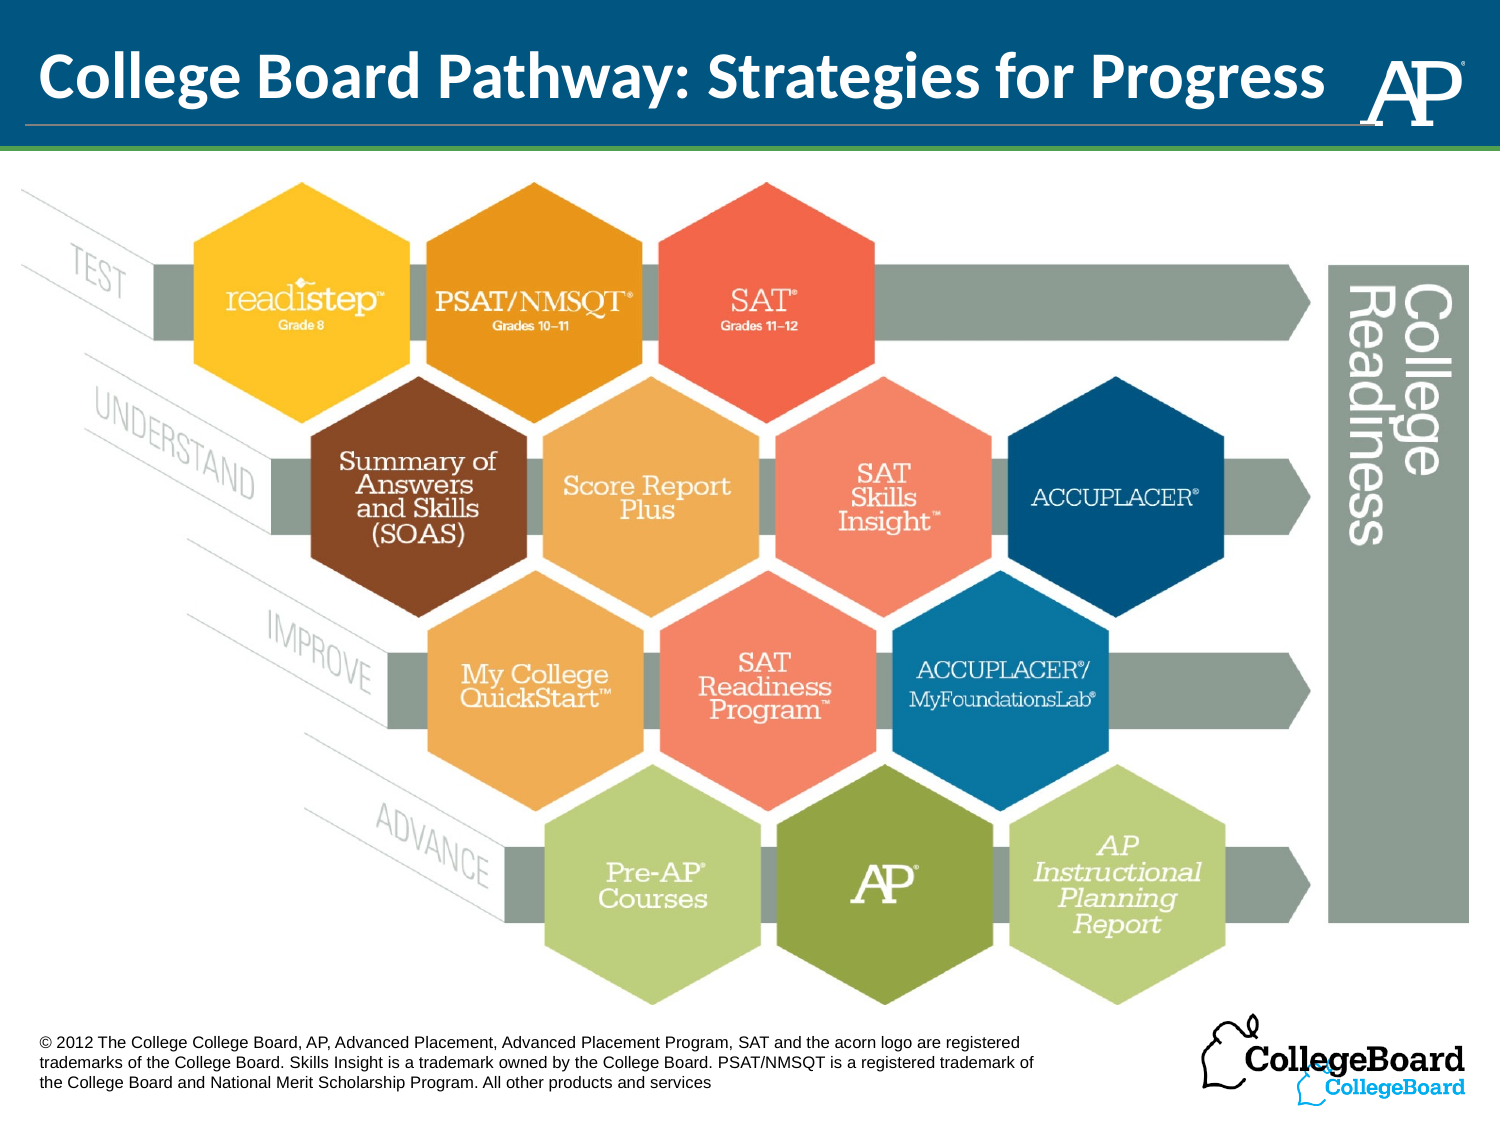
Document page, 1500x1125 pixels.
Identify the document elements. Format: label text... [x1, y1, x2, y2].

text_box © 2012 The College College Board, AP, Advanced Placement, Advanced Placement Program, SAT and the acorn logo are registered trademarks of the College Board. Skills Insight is a trademark owned by the College Board. PSAT/NMSQT is a registered trademark of the College Board and National Merit Scholarship Program. All other products and services [24, 1024, 1063, 1100]
text_box College Board Pathway: Strategies for Progress [24, 24, 1425, 125]
picture [1199, 1012, 1468, 1106]
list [21, 181, 1470, 1006]
